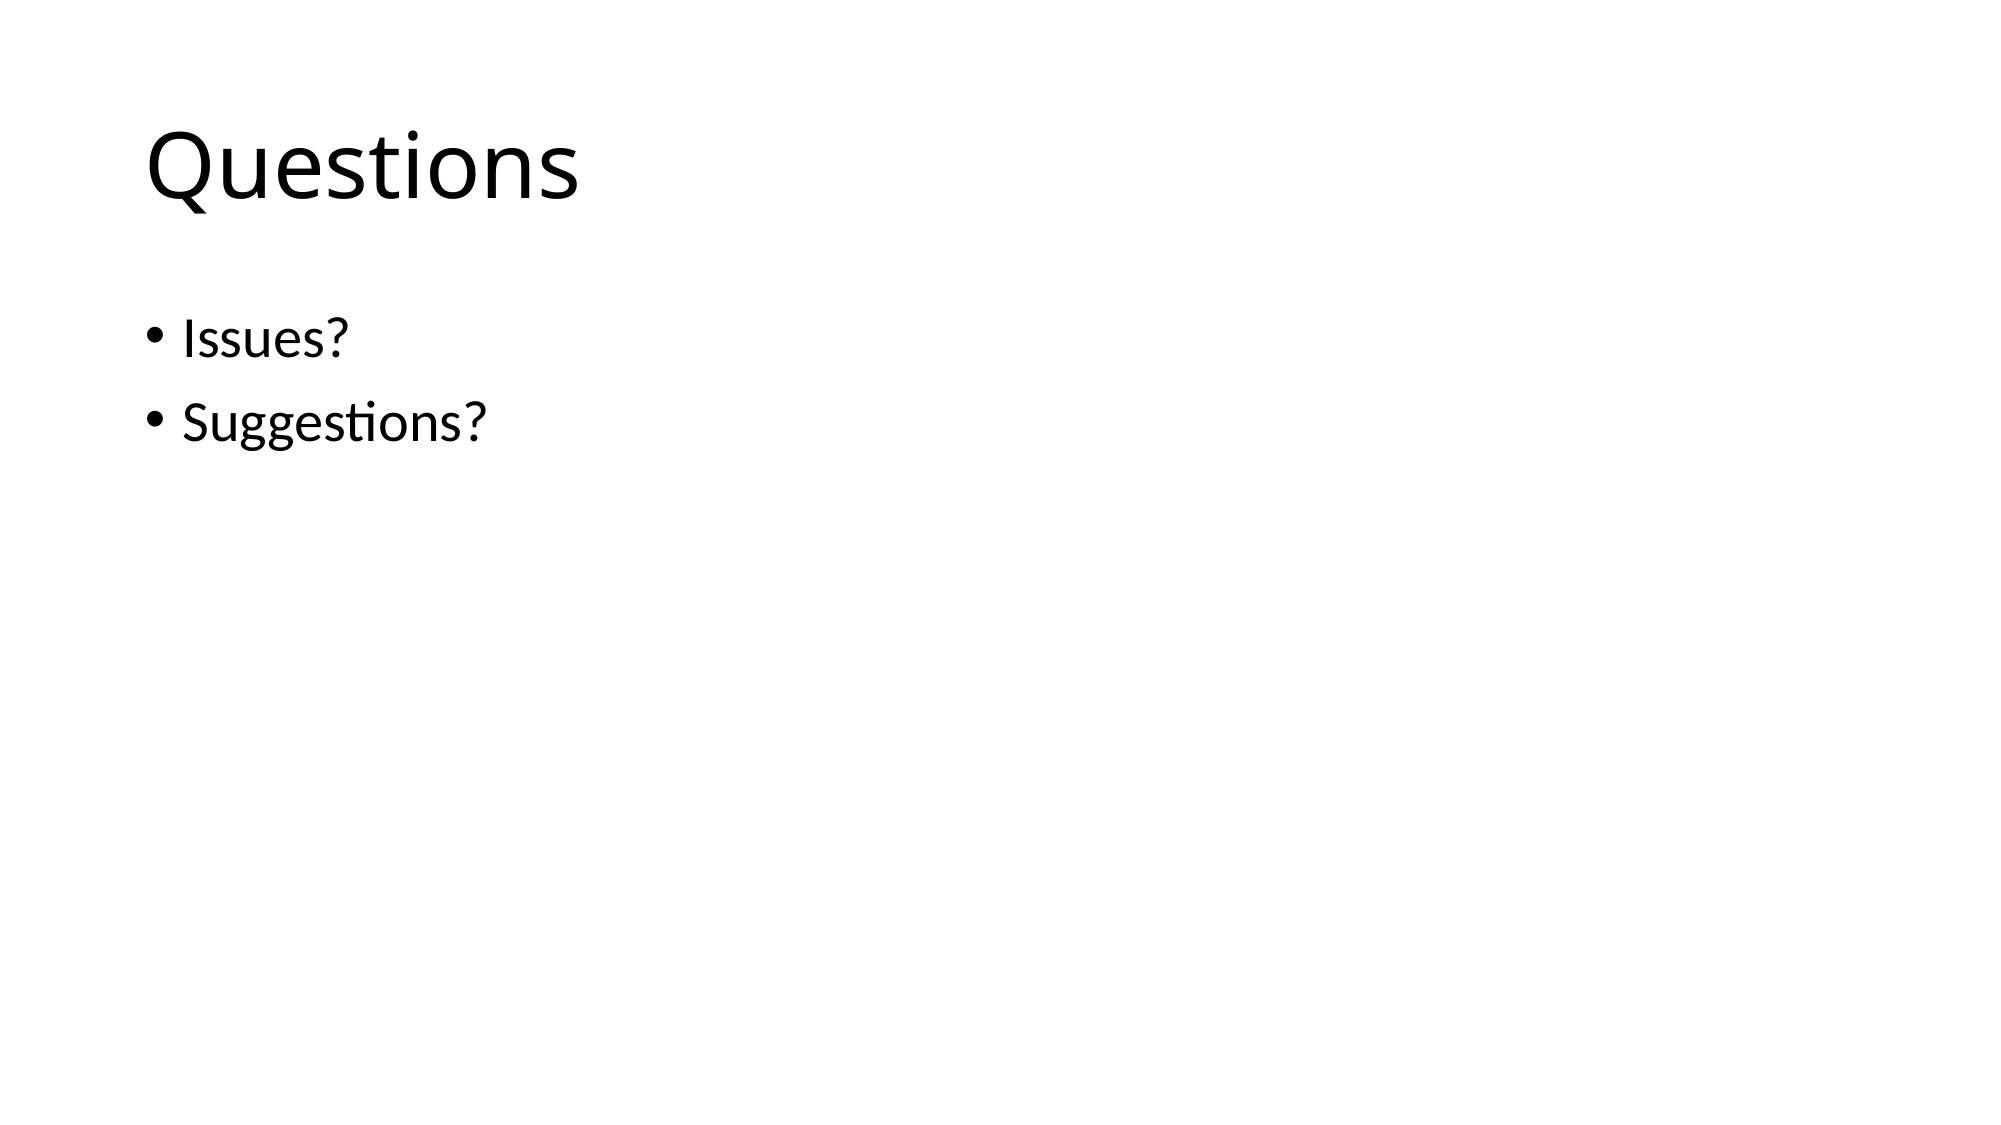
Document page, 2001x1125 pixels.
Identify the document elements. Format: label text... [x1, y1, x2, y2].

title Questions [136, 59, 1863, 278]
list Issues? Suggestions? [136, 298, 1863, 1014]
